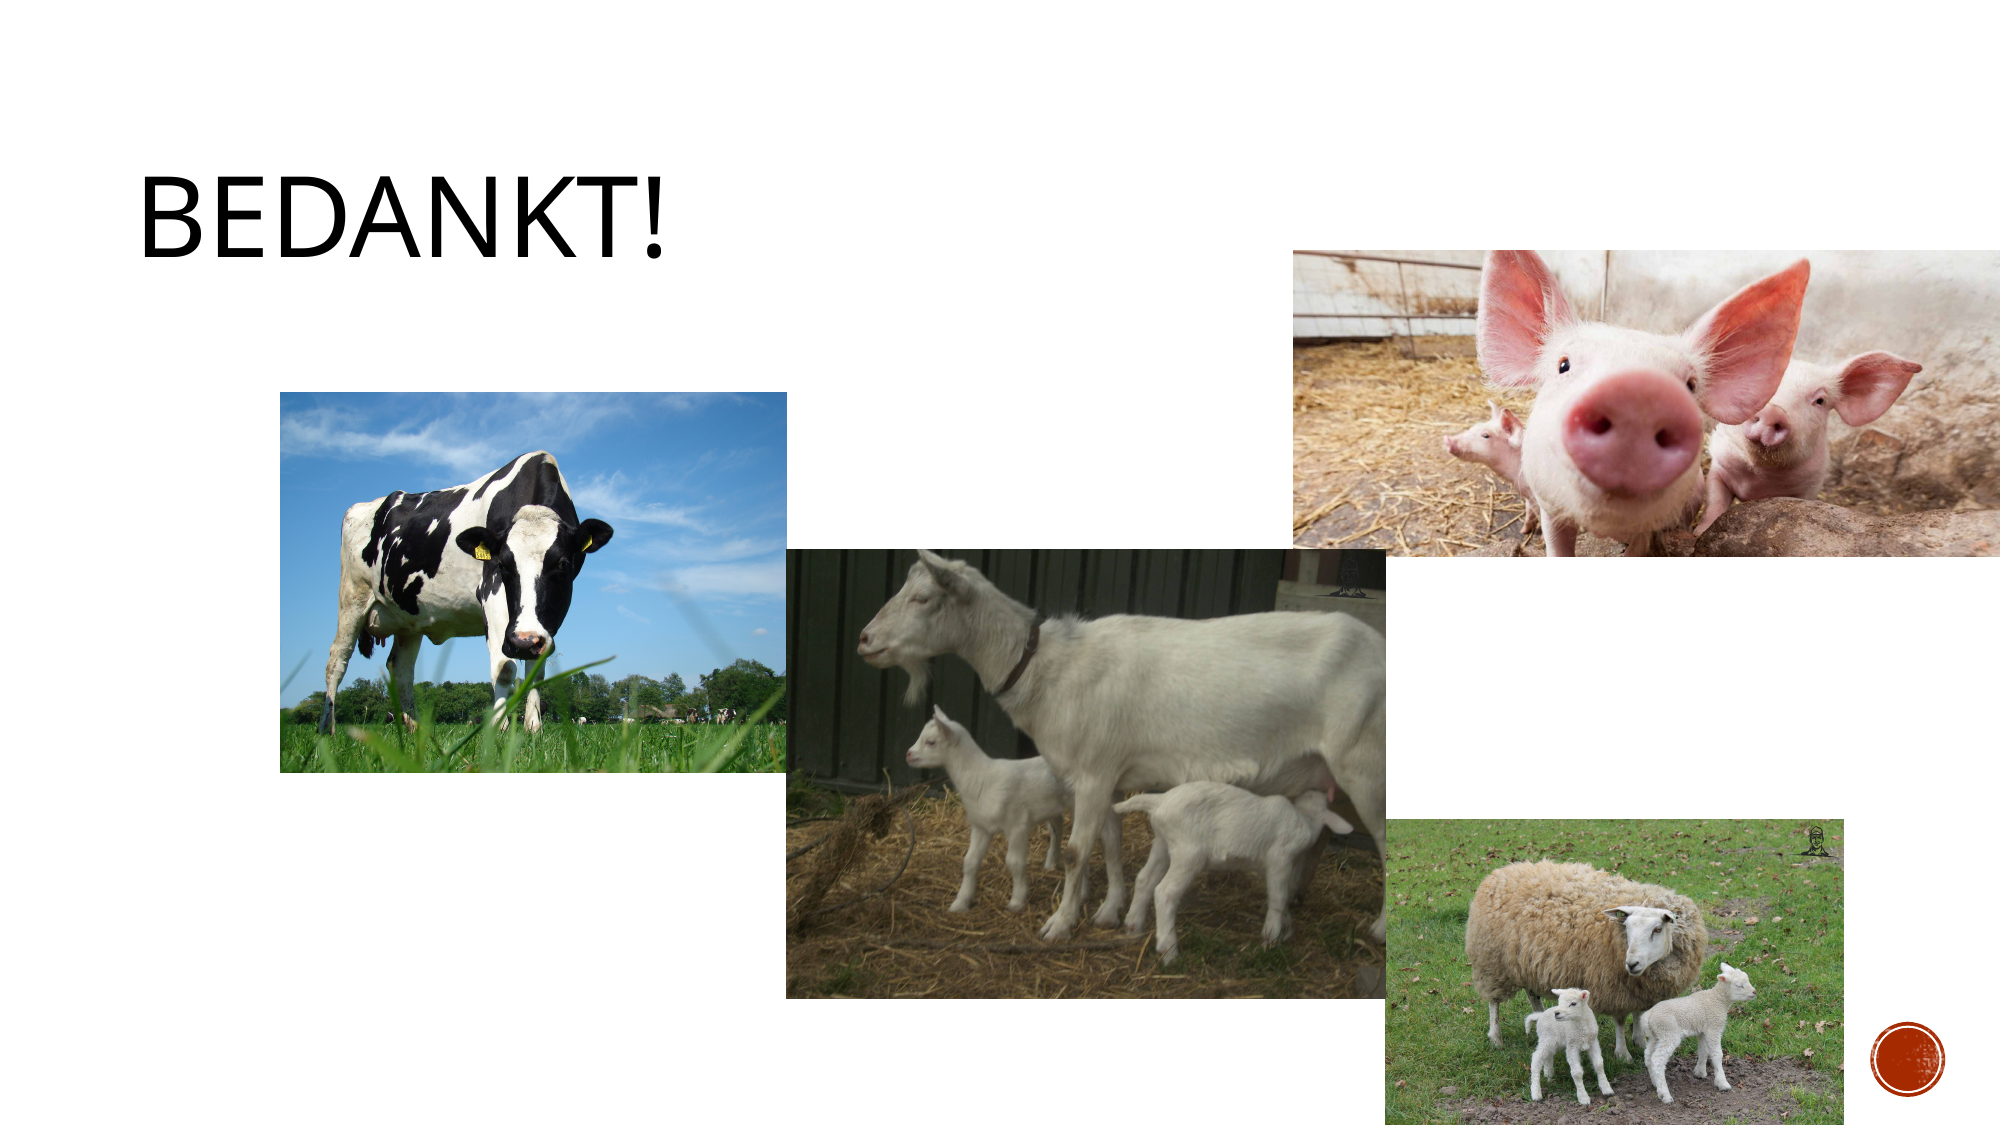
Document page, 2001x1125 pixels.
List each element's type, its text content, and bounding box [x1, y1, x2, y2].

picture [786, 250, 2000, 1125]
title bedankt! [119, 88, 1770, 353]
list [283, 395, 785, 770]
